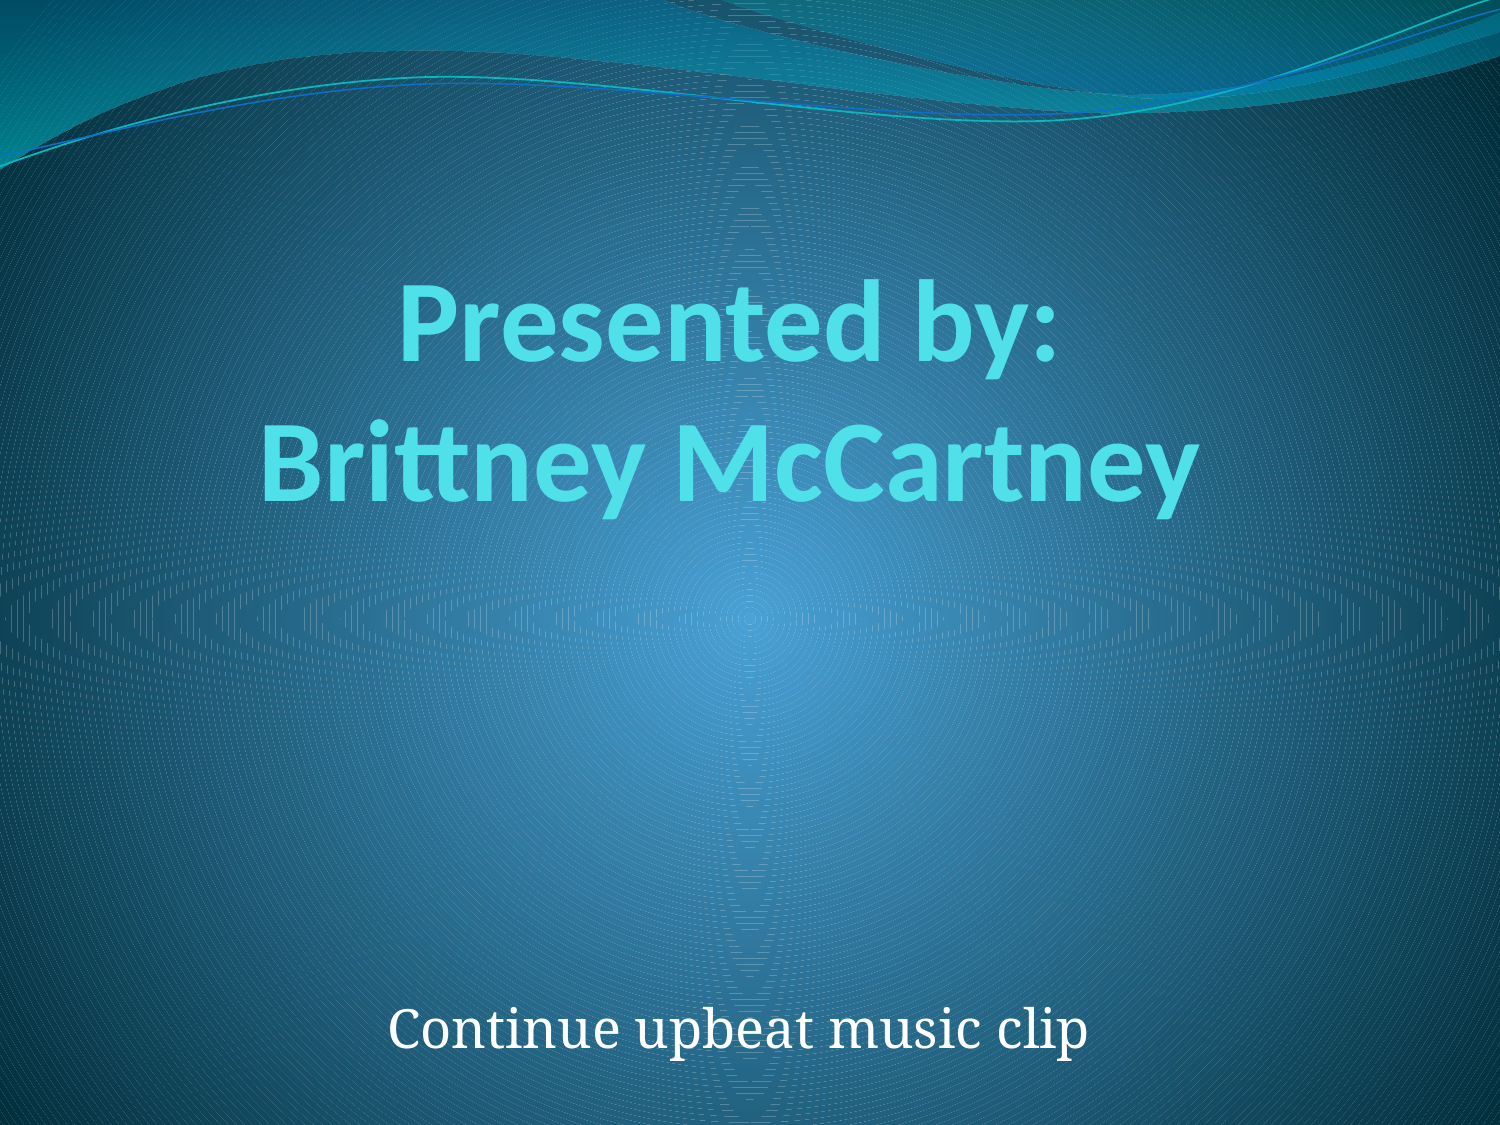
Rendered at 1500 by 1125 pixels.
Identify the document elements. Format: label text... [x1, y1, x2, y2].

subtitle Continue upbeat music clip [99, 987, 1389, 1088]
title Presented by: Brittney McCartney [87, 224, 1376, 525]
